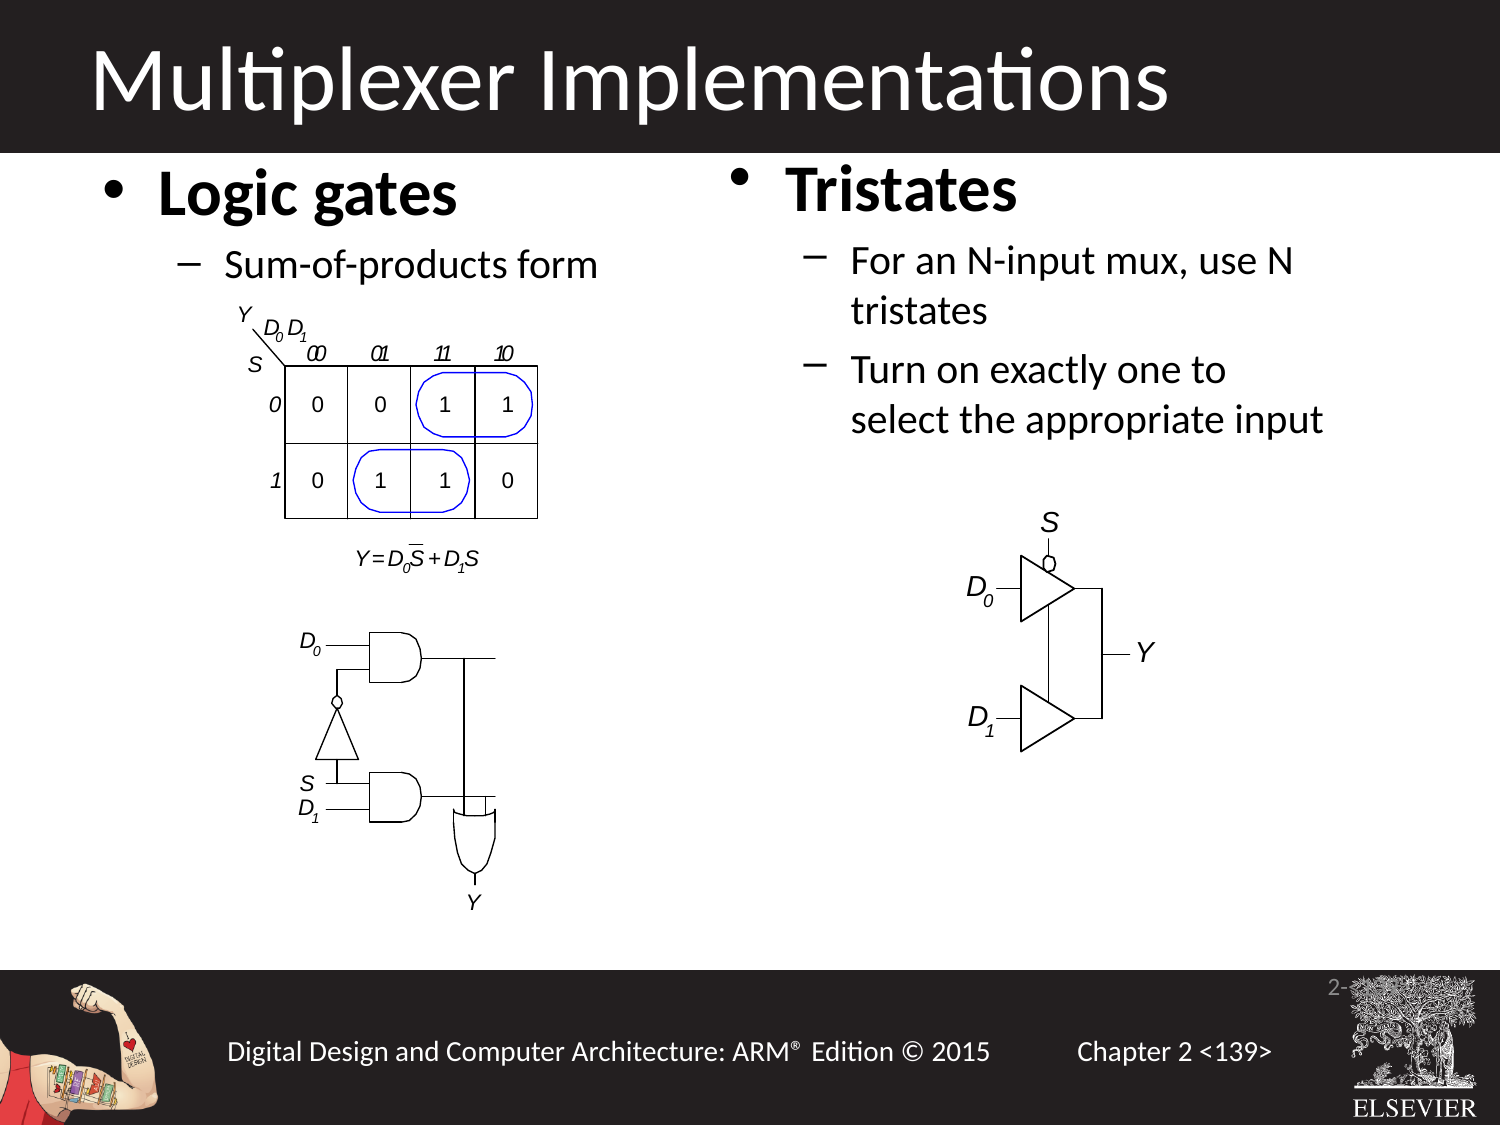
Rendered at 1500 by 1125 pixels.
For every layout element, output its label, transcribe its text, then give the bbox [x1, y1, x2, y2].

text_box Multiplexer Implementations [75, 11, 1375, 136]
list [178, 287, 576, 938]
slide_number 2-<139> [1113, 962, 1427, 1038]
picture [0, 979, 163, 1125]
text_box Tristates For an N-input mux, use N tristates Turn on exactly one to select the appropriate input [713, 137, 1339, 950]
list Logic gates Sum-of-products form [87, 140, 713, 954]
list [926, 487, 1197, 838]
picture [1350, 974, 1477, 1117]
